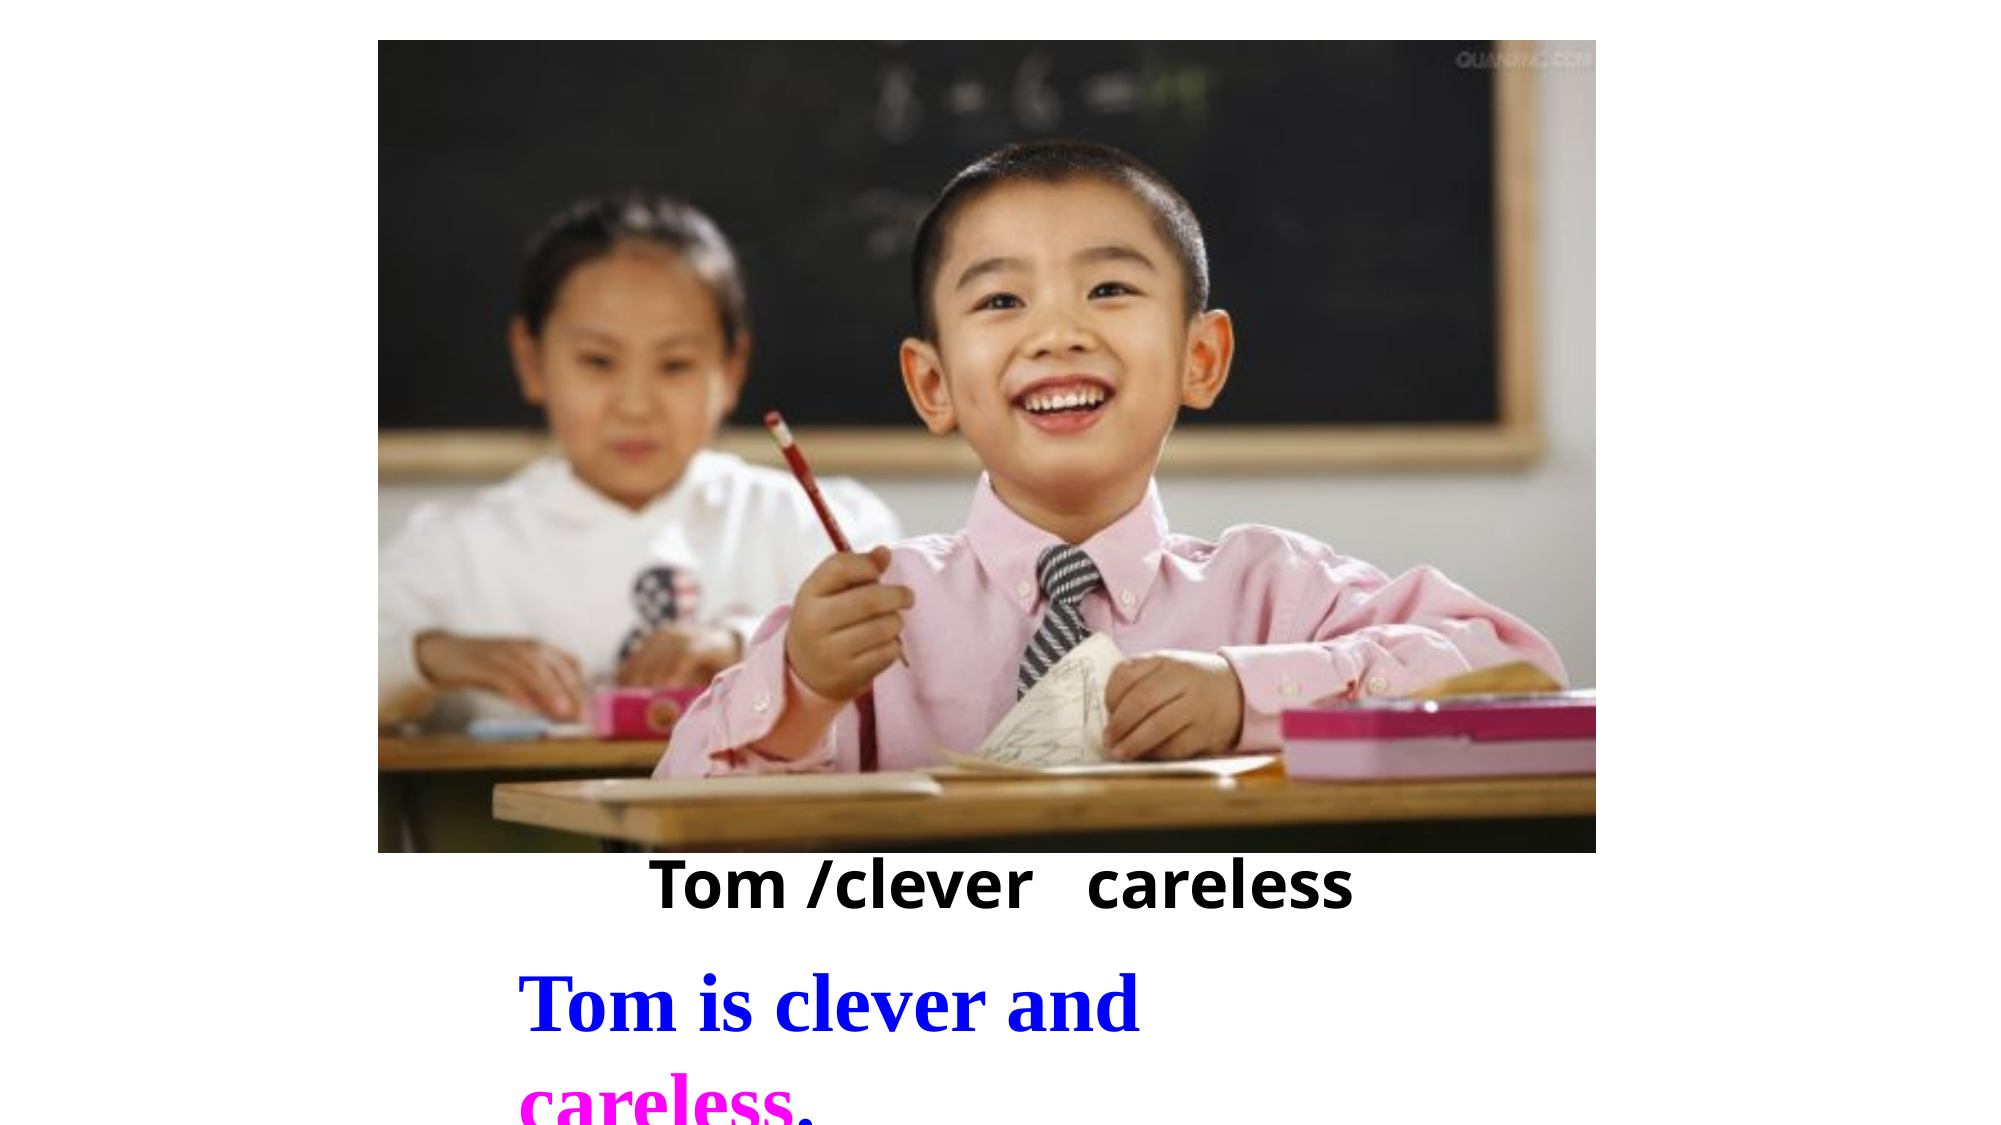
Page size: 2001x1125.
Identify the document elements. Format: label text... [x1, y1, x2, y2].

text_box Tom /clever careless [634, 834, 1615, 929]
picture [378, 40, 1596, 853]
text_box Tom is clever and careless. [503, 940, 1473, 1125]
